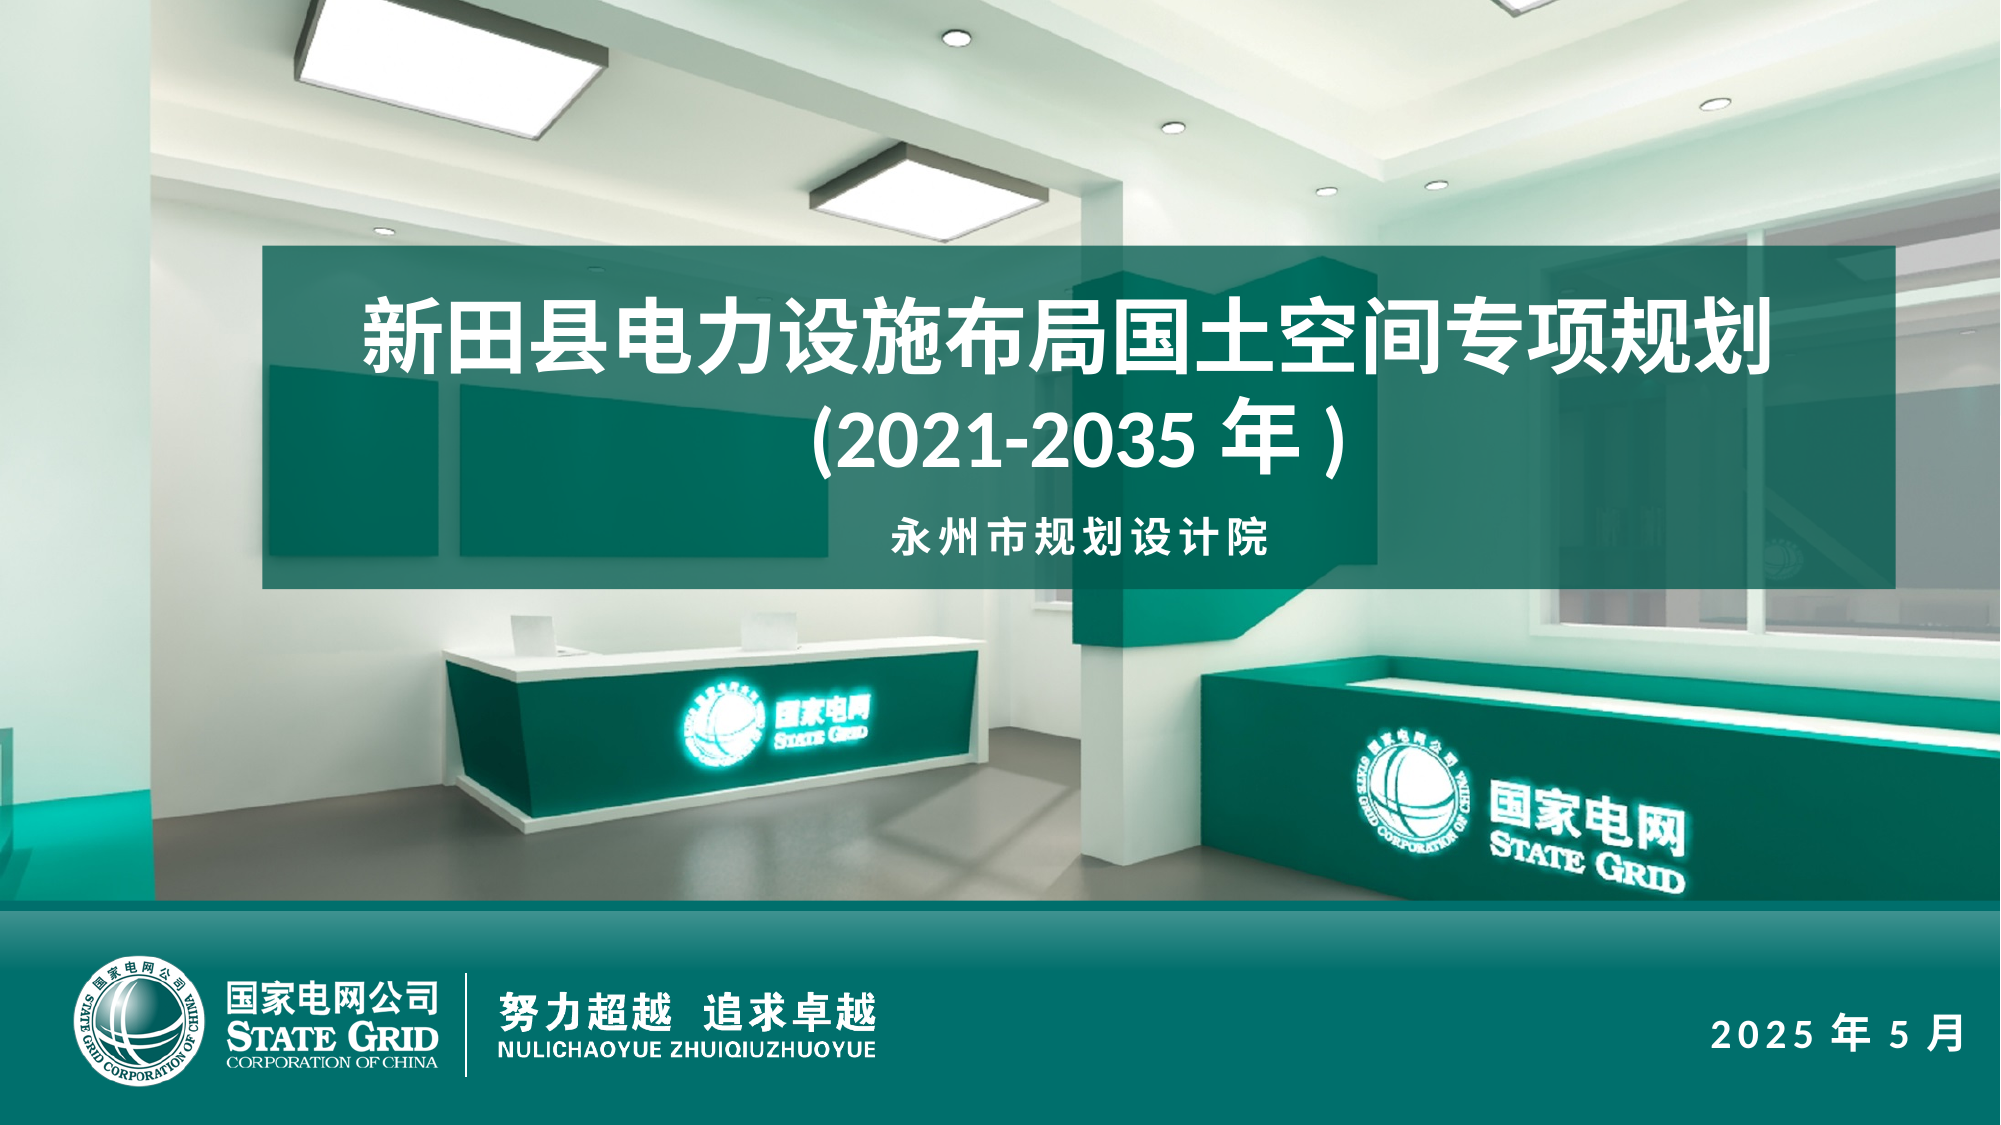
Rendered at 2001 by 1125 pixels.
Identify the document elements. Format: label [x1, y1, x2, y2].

text_box [0, 900, 2000, 1125]
text_box [0, 932, 905, 1105]
picture [0, 0, 2000, 900]
